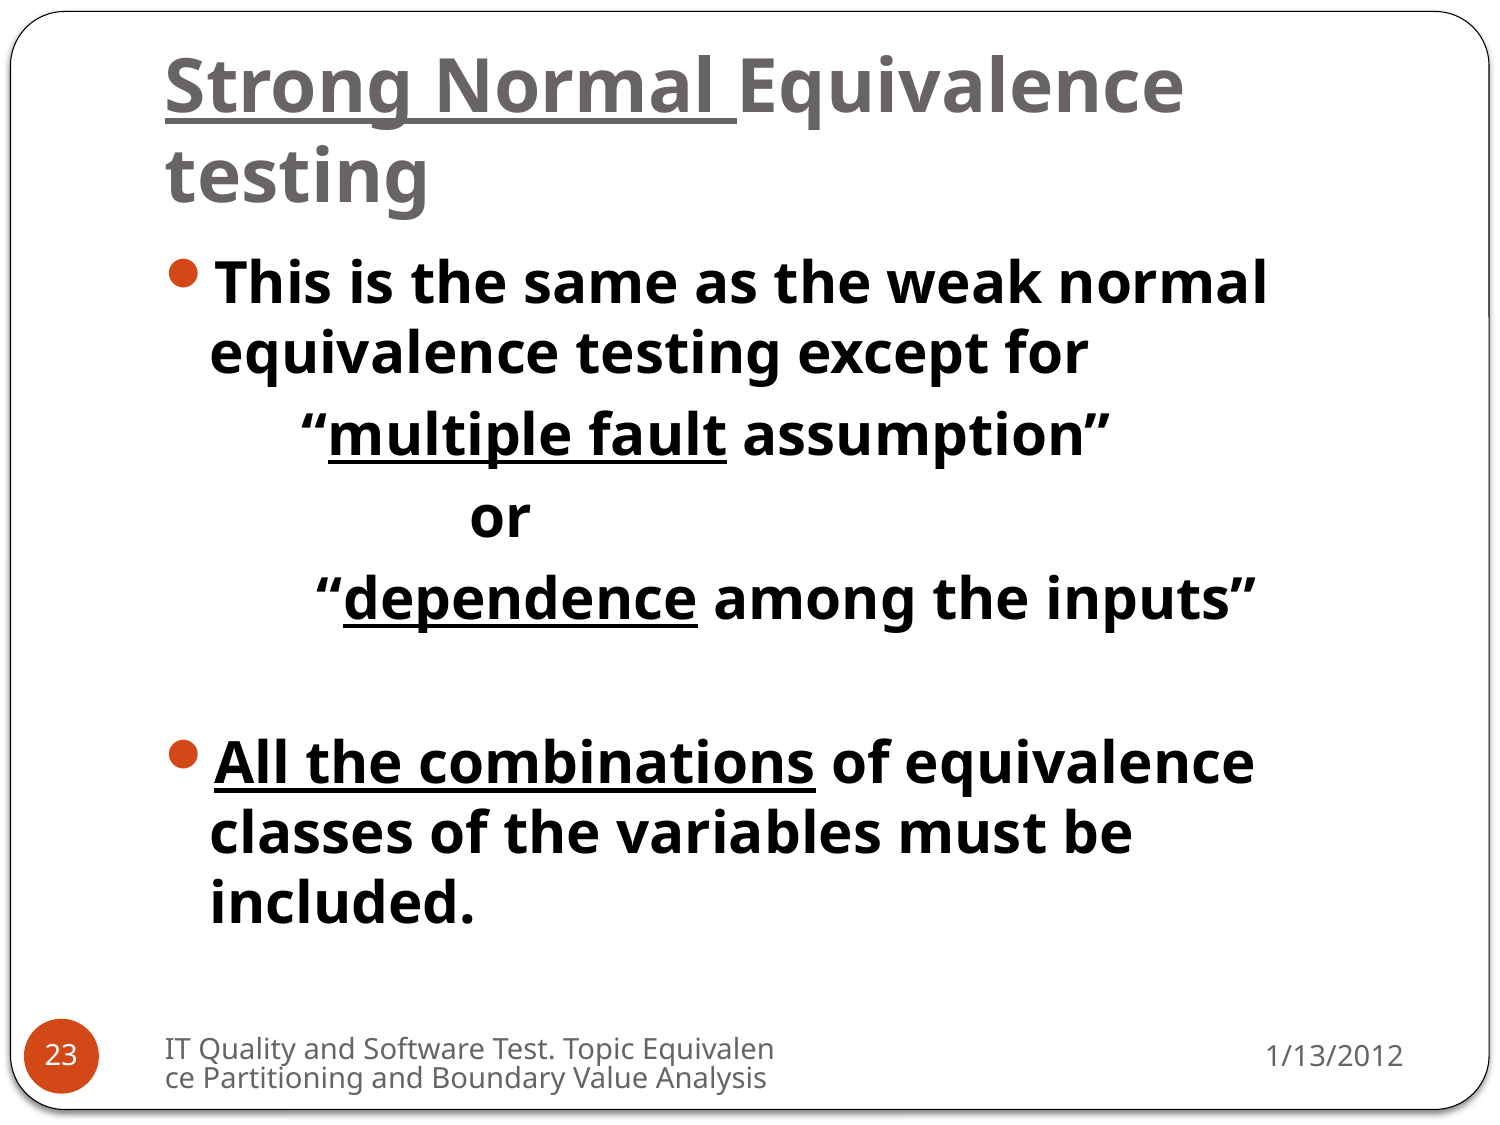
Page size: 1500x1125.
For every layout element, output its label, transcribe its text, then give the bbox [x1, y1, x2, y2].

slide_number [1012, 1015, 1419, 1094]
footer IT Quality and Software Test. Topic Equivalence Partitioning and Boundary Value Analysis [150, 1012, 800, 1088]
list This is the same as the weak normal equivalence testing except for “multiple fault assumption” or “dependence among the inputs” All the combinations of equivalence classes of the variables must be included. [150, 237, 1425, 988]
title Strong Normal Equivalence testing [150, 45, 1425, 233]
slide_number 23 [23, 1018, 99, 1094]
